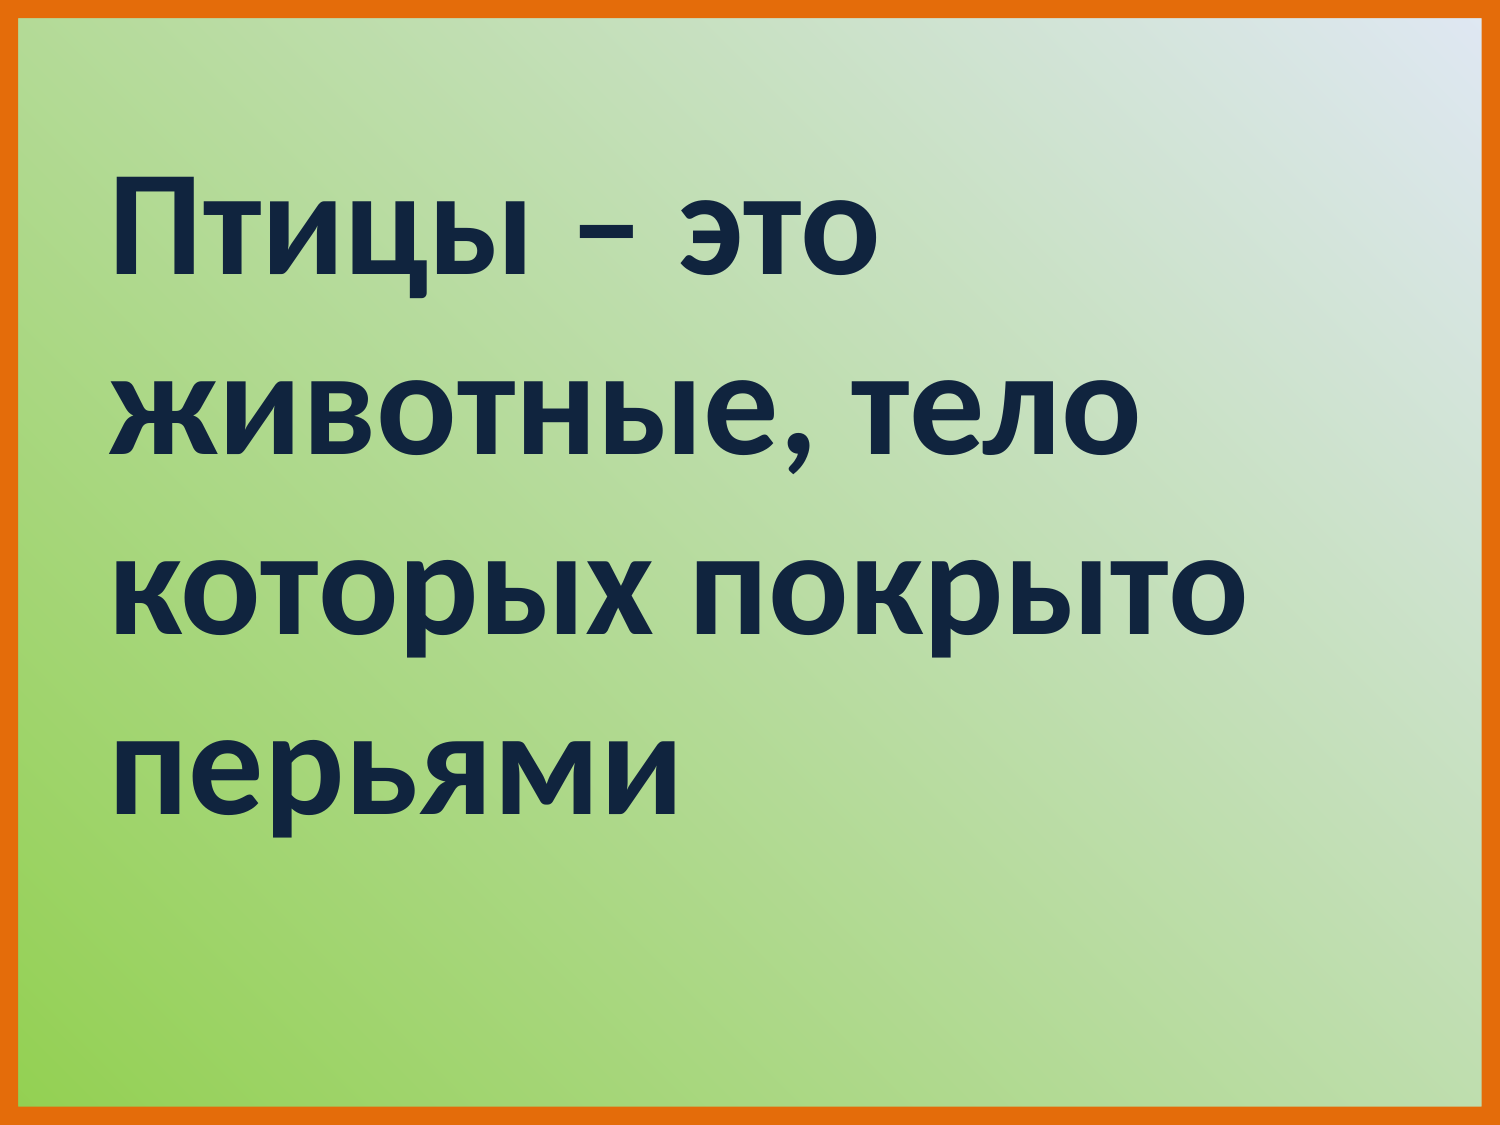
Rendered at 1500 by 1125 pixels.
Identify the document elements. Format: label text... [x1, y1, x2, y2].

text_box Птицы – это животные, тело которых покрыто перьями [93, 117, 1348, 852]
text_box [0, 0, 1500, 1125]
text_box [53, 527, 1403, 1052]
